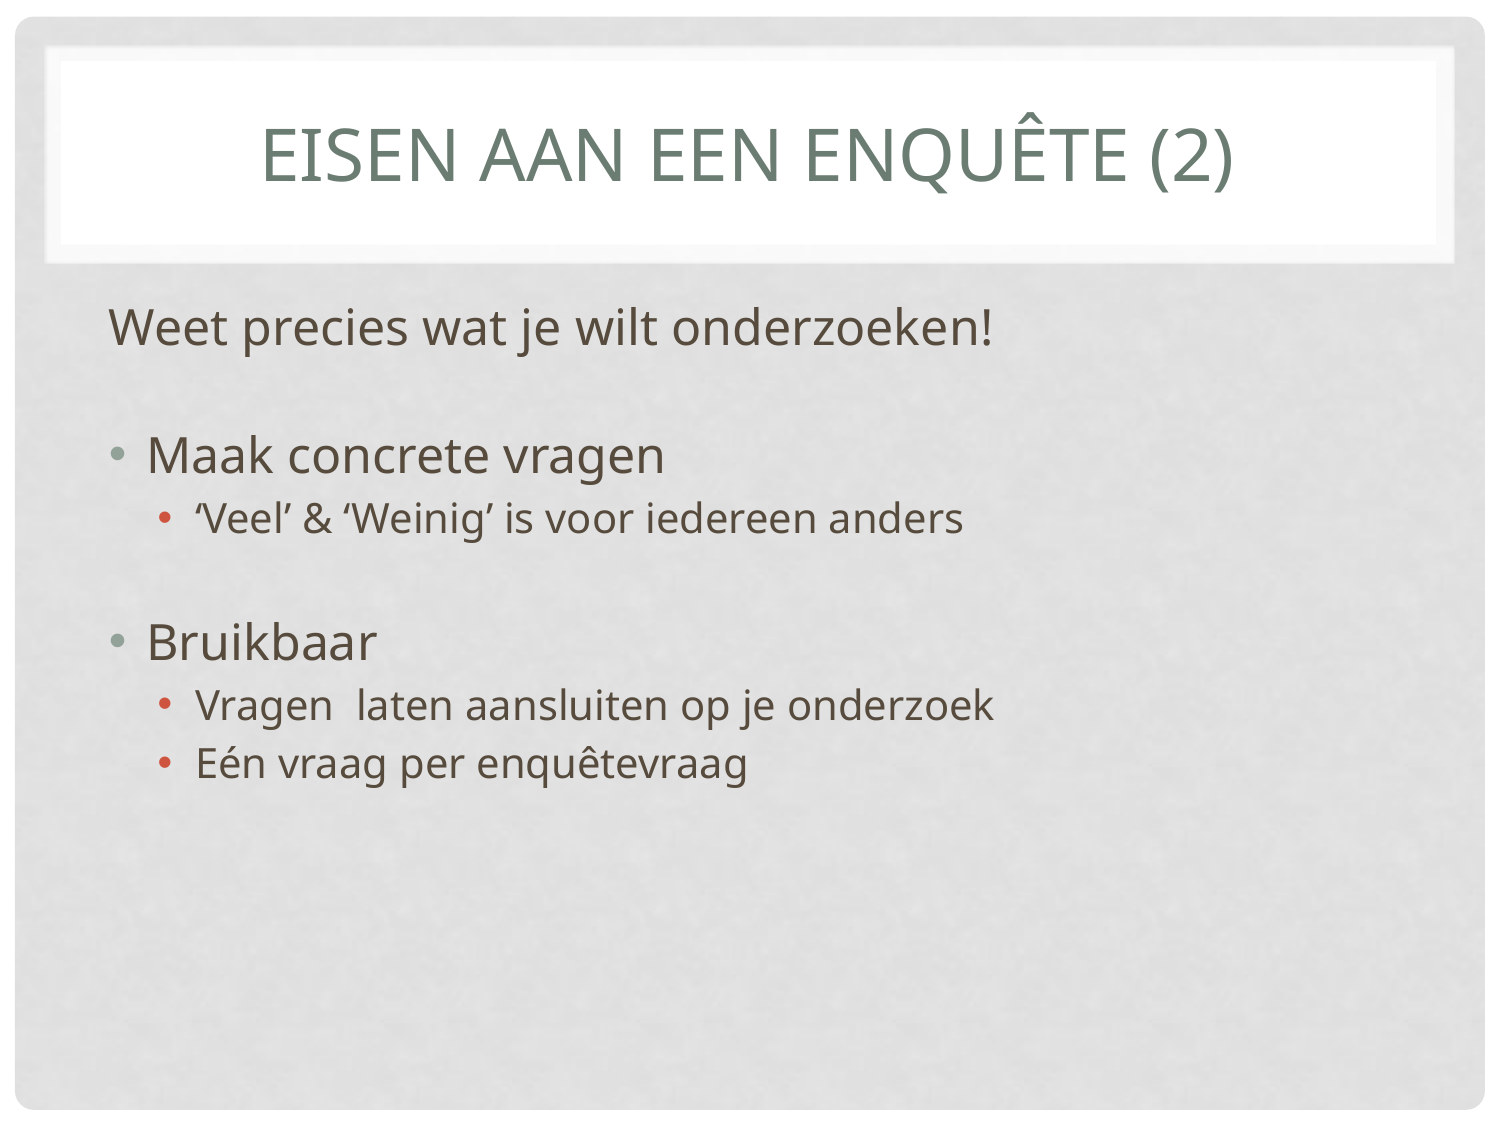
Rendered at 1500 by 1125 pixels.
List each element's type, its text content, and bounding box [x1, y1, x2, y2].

list Weet precies wat je wilt onderzoeken! Maak concrete vragen ‘Veel’ & ‘Weinig’ is voor iedereen anders Bruikbaar Vragen laten aansluiten op je onderzoek Eén vraag per enquêtevraag [75, 287, 1425, 1005]
title Eisen aan een enquête (2) [69, 66, 1425, 238]
